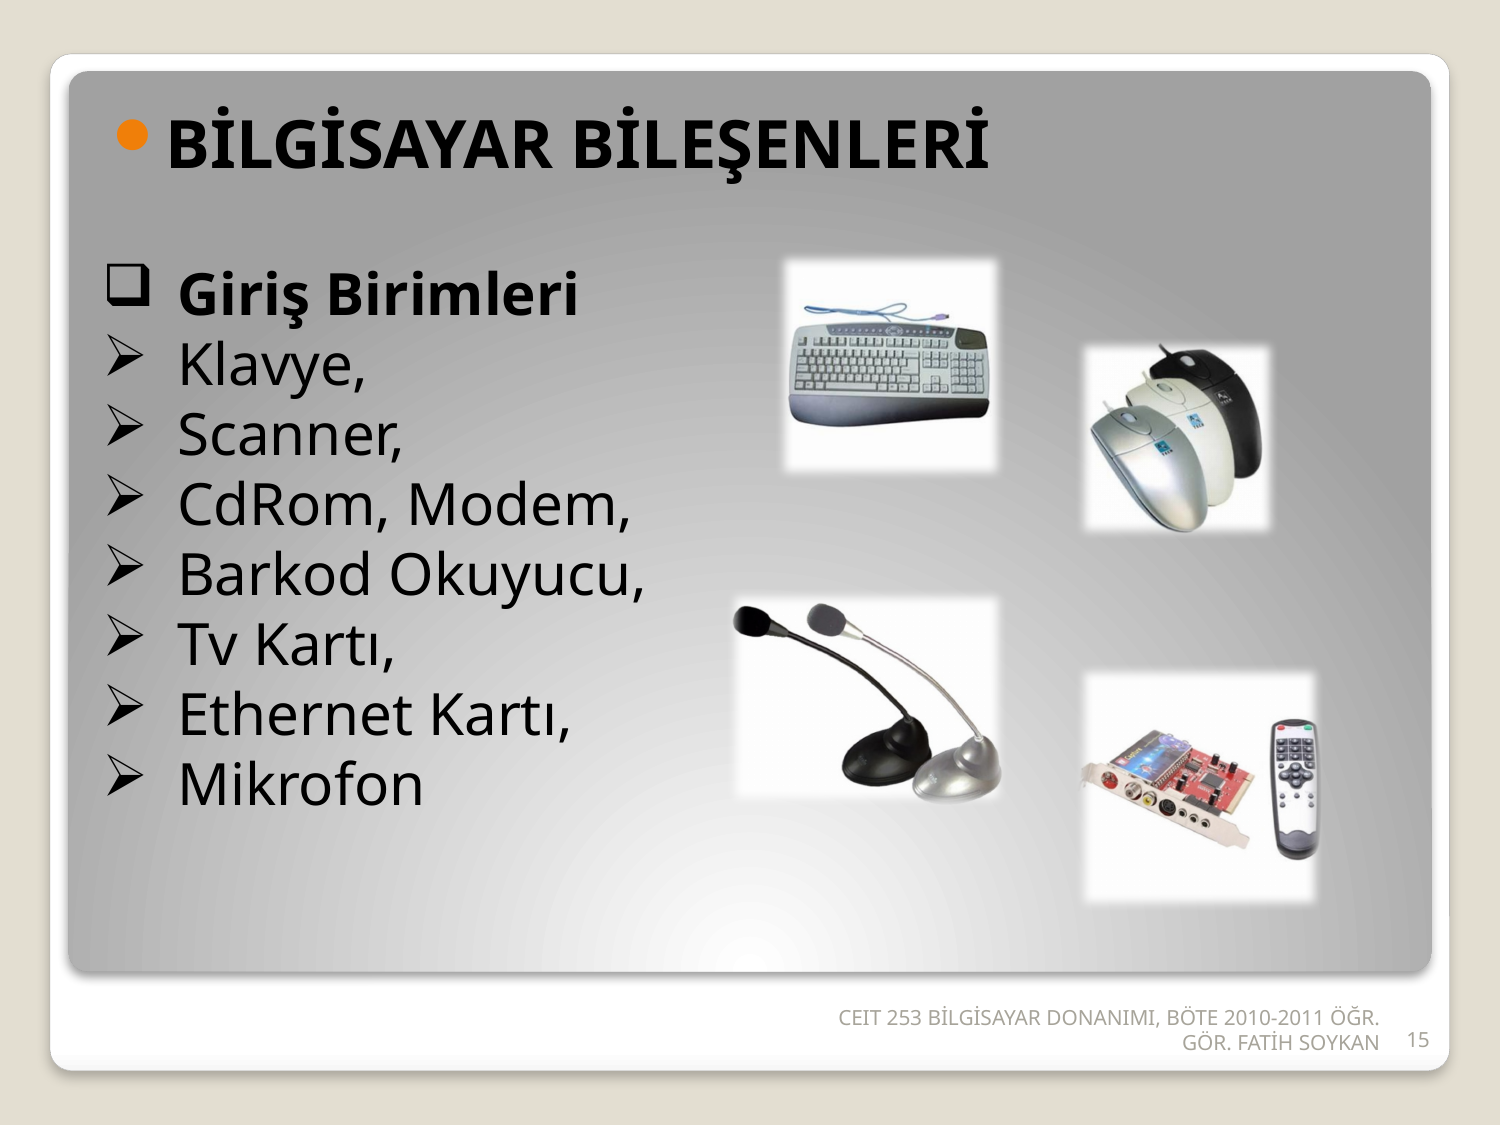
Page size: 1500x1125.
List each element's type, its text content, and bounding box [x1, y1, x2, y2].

picture [774, 249, 1007, 482]
list BİLGİSAYAR BİLEŞENLERİ [82, 86, 1425, 300]
picture [724, 587, 1008, 808]
text_box Giriş Birimleri Klavye, Scanner, CdRom, Modem, Barkod Okuyucu, Tv Kartı, Ethernet Kartı, Mikrofon [87, 199, 1413, 875]
picture [1074, 336, 1280, 541]
picture [1074, 662, 1326, 913]
slide_number 15 [1395, 1002, 1445, 1063]
footer CEIT 253 BİLGİSAYAR DONANIMI, BÖTE 2010-2011 ÖĞR. GÖR. FATİH SOYKAN [800, 1002, 1395, 1063]
